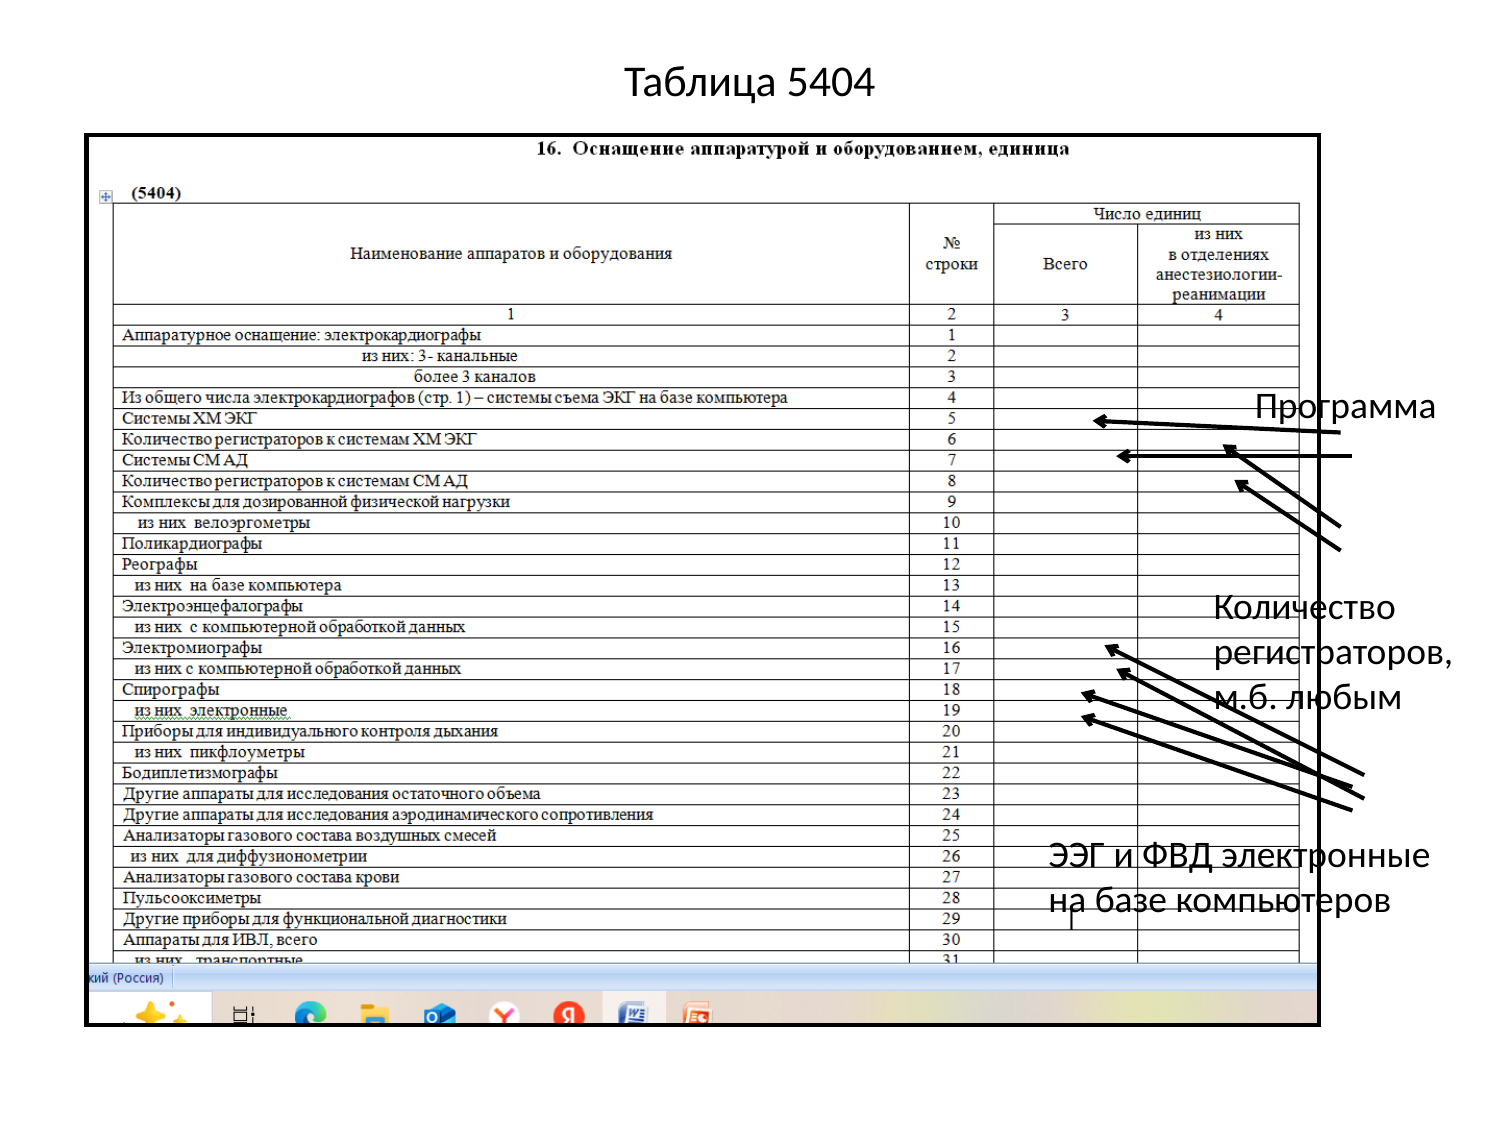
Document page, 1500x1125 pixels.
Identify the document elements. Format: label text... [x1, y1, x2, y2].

title Таблица 5404 [75, 45, 1425, 114]
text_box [1080, 692, 1099, 715]
picture [88, 136, 1318, 1024]
text_box ЭЭГ и ФВД электронные на базе компьютеров [1323, 822, 1471, 927]
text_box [1115, 668, 1365, 799]
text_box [1104, 644, 1365, 776]
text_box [1222, 444, 1341, 528]
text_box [1080, 715, 1353, 811]
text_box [1092, 420, 1341, 433]
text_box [1233, 479, 1341, 551]
text_box Программа [1323, 373, 1500, 434]
text_box Количество регистраторов, м.б. любым [1323, 574, 1471, 724]
